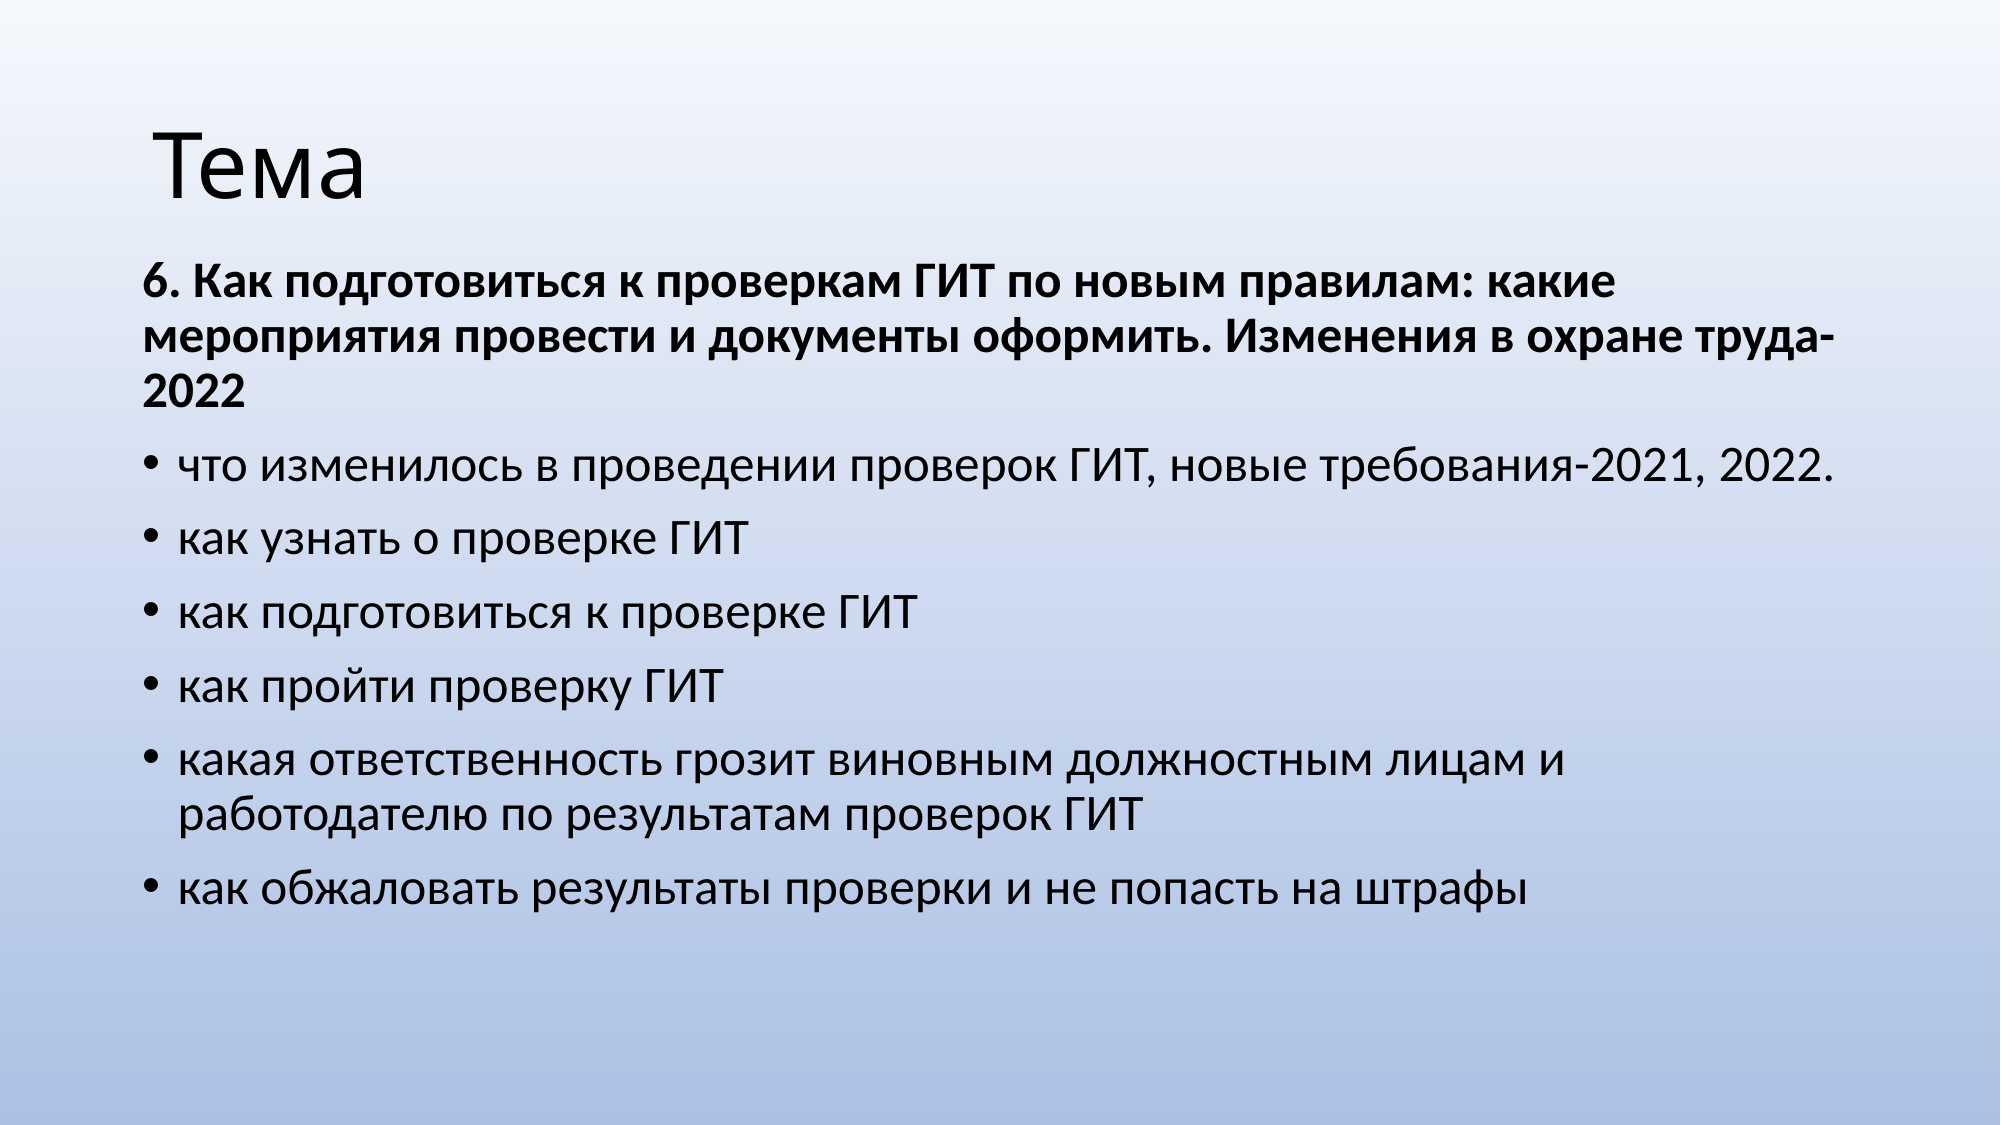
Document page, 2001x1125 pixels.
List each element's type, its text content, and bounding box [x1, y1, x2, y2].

list 6. Как подготовиться к проверкам ГИТ по новым правилам: какие мероприятия провести и документы оформить. Изменения в охране труда-2022 что изменилось в проведении проверок ГИТ, новые требования-2021, 2022. как узнать о проверке ГИТ как подготовиться к проверке ГИТ как пройти проверку ГИТ какая ответственность грозит виновным должностным лицам и работодателю по результатам проверок ГИТ как обжаловать результаты проверки и не попасть на штрафы [127, 245, 1852, 960]
title Тема [137, 59, 1863, 278]
